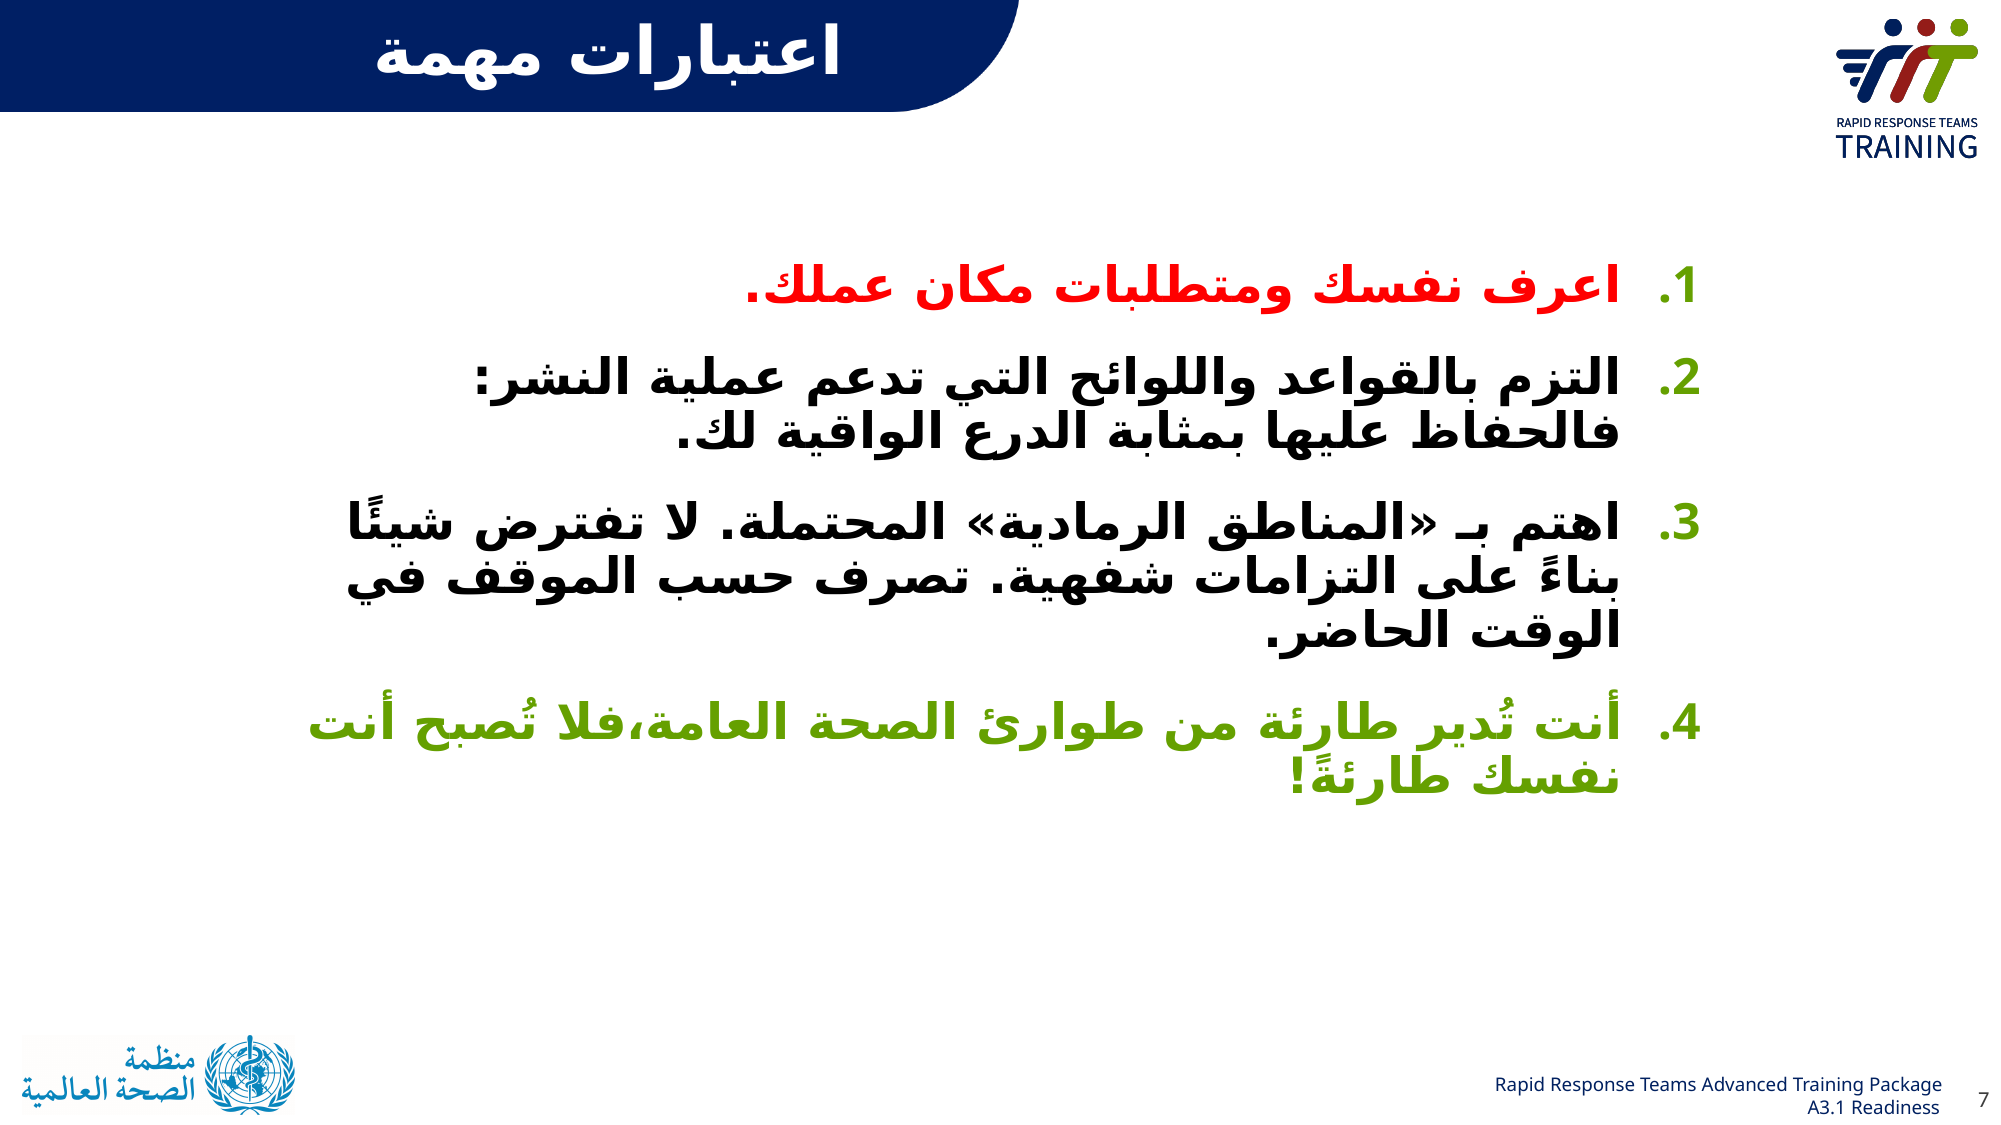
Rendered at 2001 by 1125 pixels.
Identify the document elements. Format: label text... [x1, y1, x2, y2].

slide_number 7 [1882, 1037, 1916, 1092]
list اعرف نفسك ومتطلبات مكان عملك. التزم بالقواعد واللوائح التي تدعم عملية النشر: فالحفاظ عليها بمثابة الدرع الواقية لك. اهتم بـ «المناطق الرمادية» المحتملة. لا تفترض شيئًا بناءً على التزامات شفهية. تصرف حسب الموقف في الوقت الحاضر. أنت تُدير طارئة من طوارئ الصحة العامة،فلا تُصبح أنت نفسك طارئةً! [249, 252, 1722, 1016]
picture [0, 0, 1020, 112]
picture [22, 1035, 295, 1115]
title اعتبارات مهمة [19, 0, 853, 107]
picture [252, 1050, 258, 1059]
picture [1835, 19, 1978, 167]
